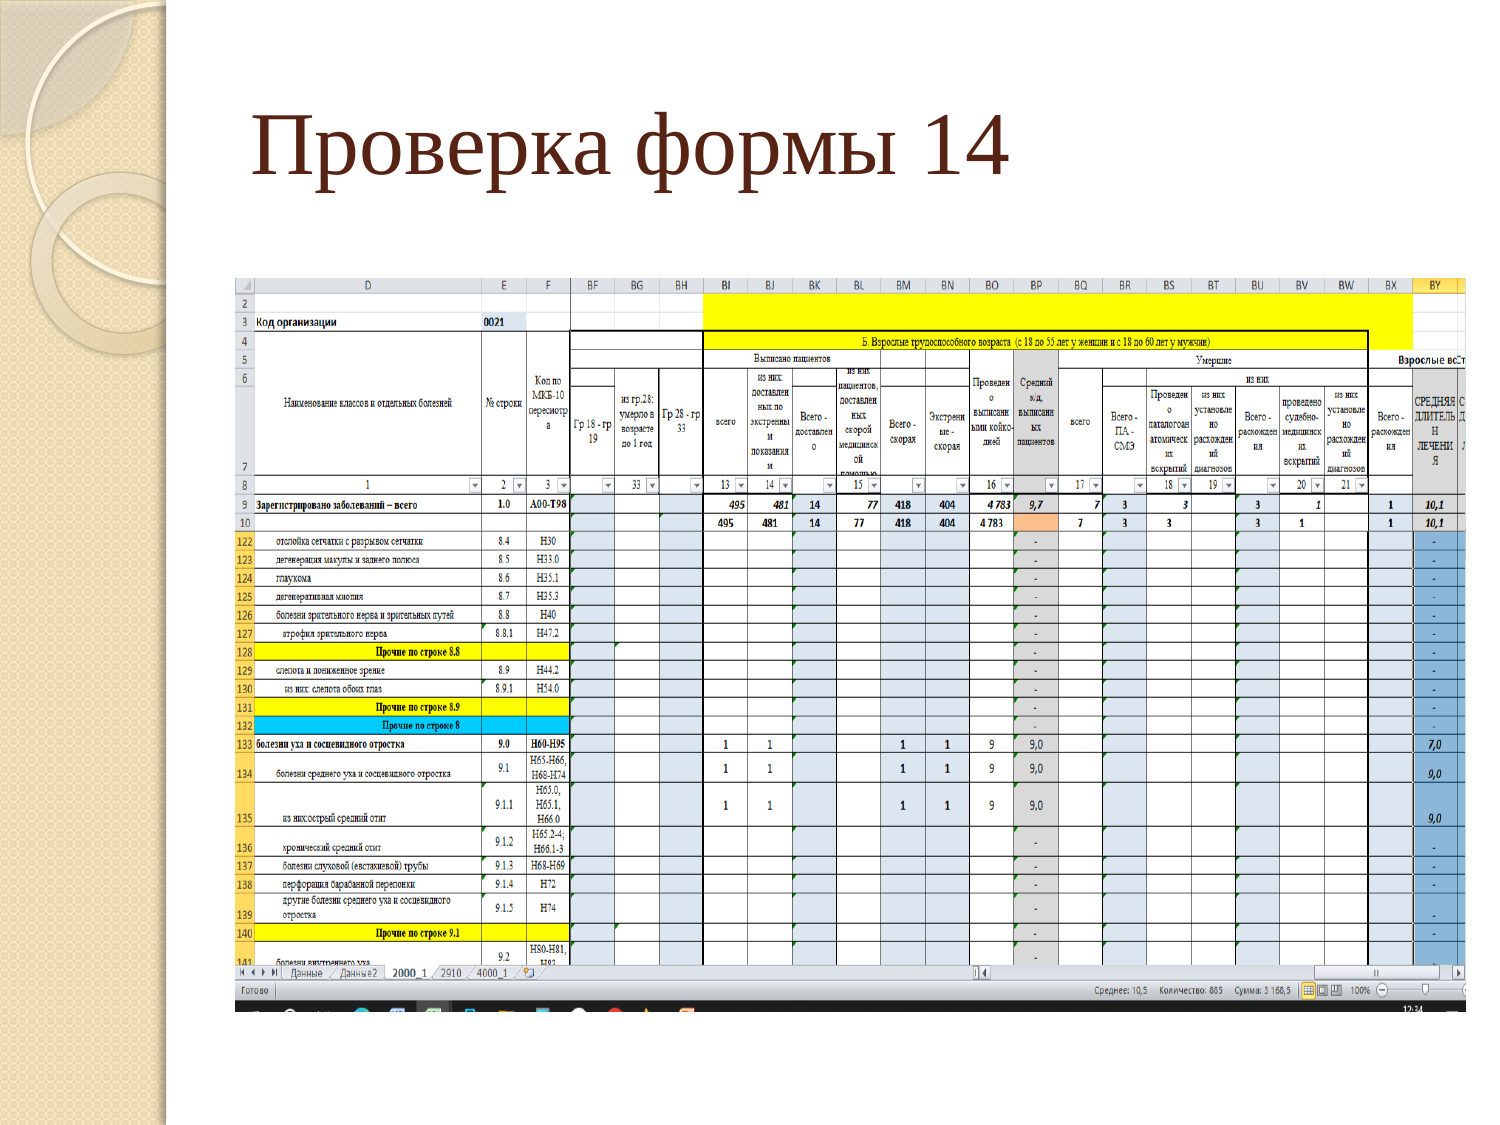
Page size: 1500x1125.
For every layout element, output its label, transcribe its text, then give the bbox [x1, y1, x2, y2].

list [235, 278, 1466, 1012]
title Проверка формы 14 [235, 45, 1466, 233]
